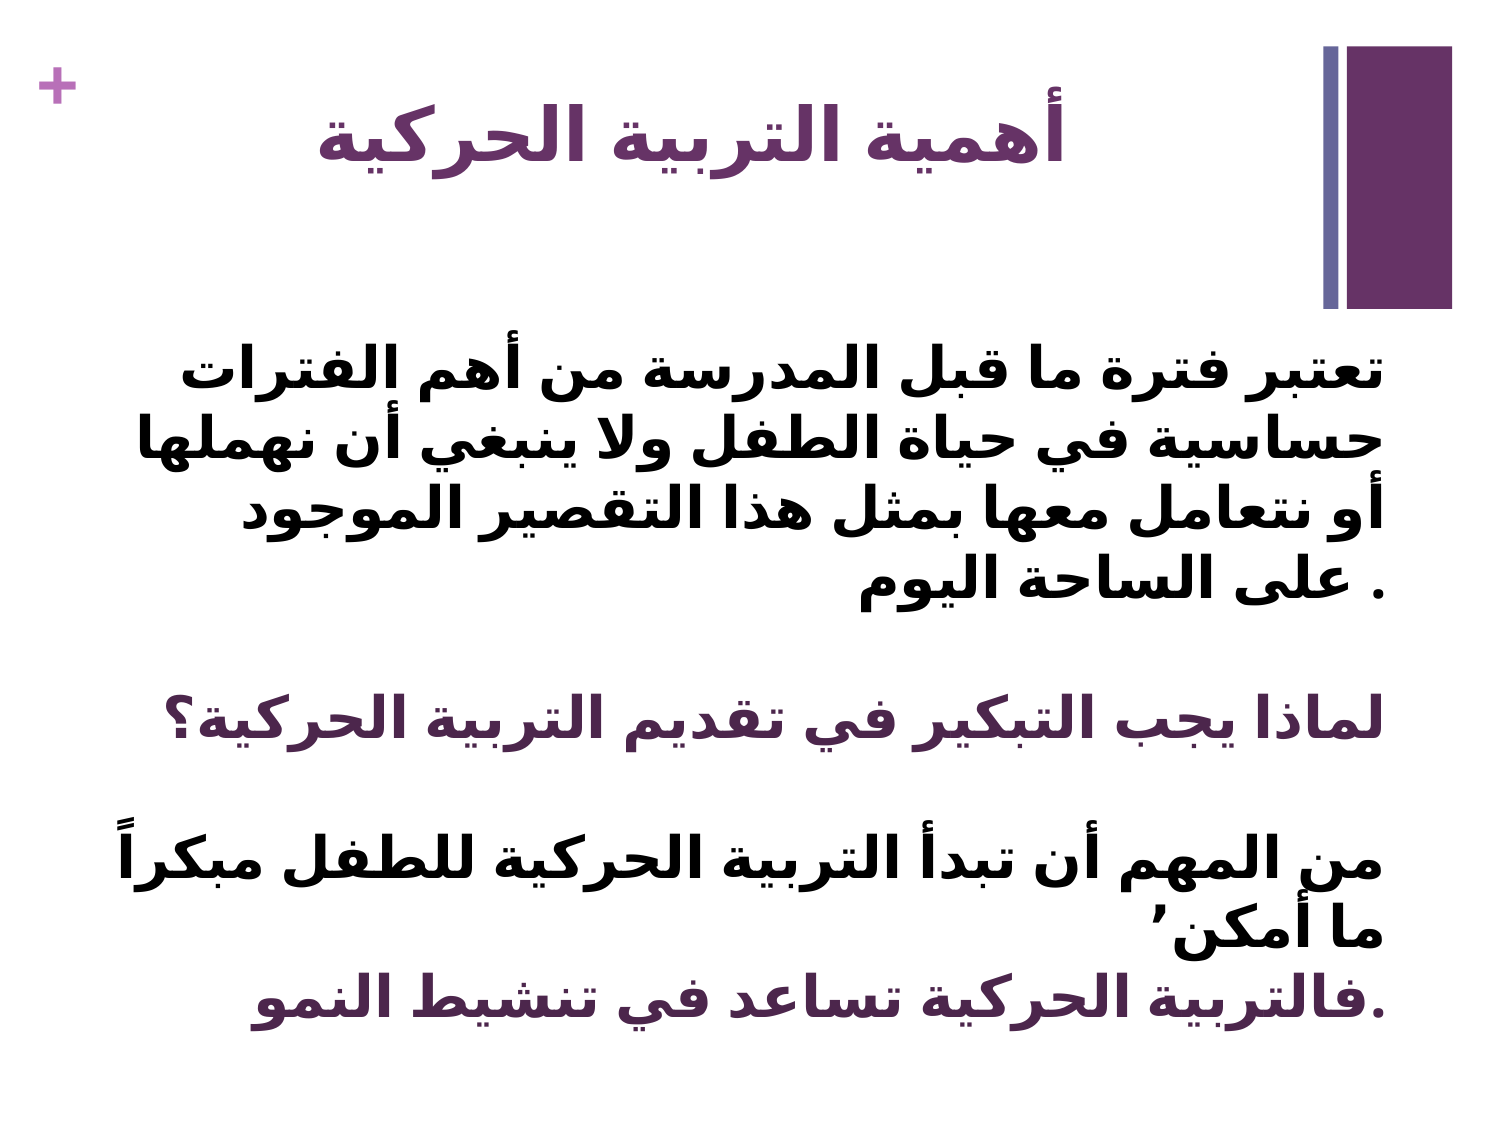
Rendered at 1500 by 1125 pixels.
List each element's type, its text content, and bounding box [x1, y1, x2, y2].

text_box تعتبر فترة ما قبل المدرسة من أهم الفترات حساسية في حياة الطفل ولا ينبغي أن نهملها أو نتعامل معها بمثل هذا التقصير الموجود على الساحة اليوم . لماذا يجب التبكير في تقديم التربية الحركية؟ من المهم أن تبدأ التربية الحركية للطفل مبكراً ما أمكن٬ فالتربية الحركية تساعد في تنشيط النمو. [98, 322, 1402, 1125]
title أهمية التربية الحركية [81, 79, 1322, 263]
